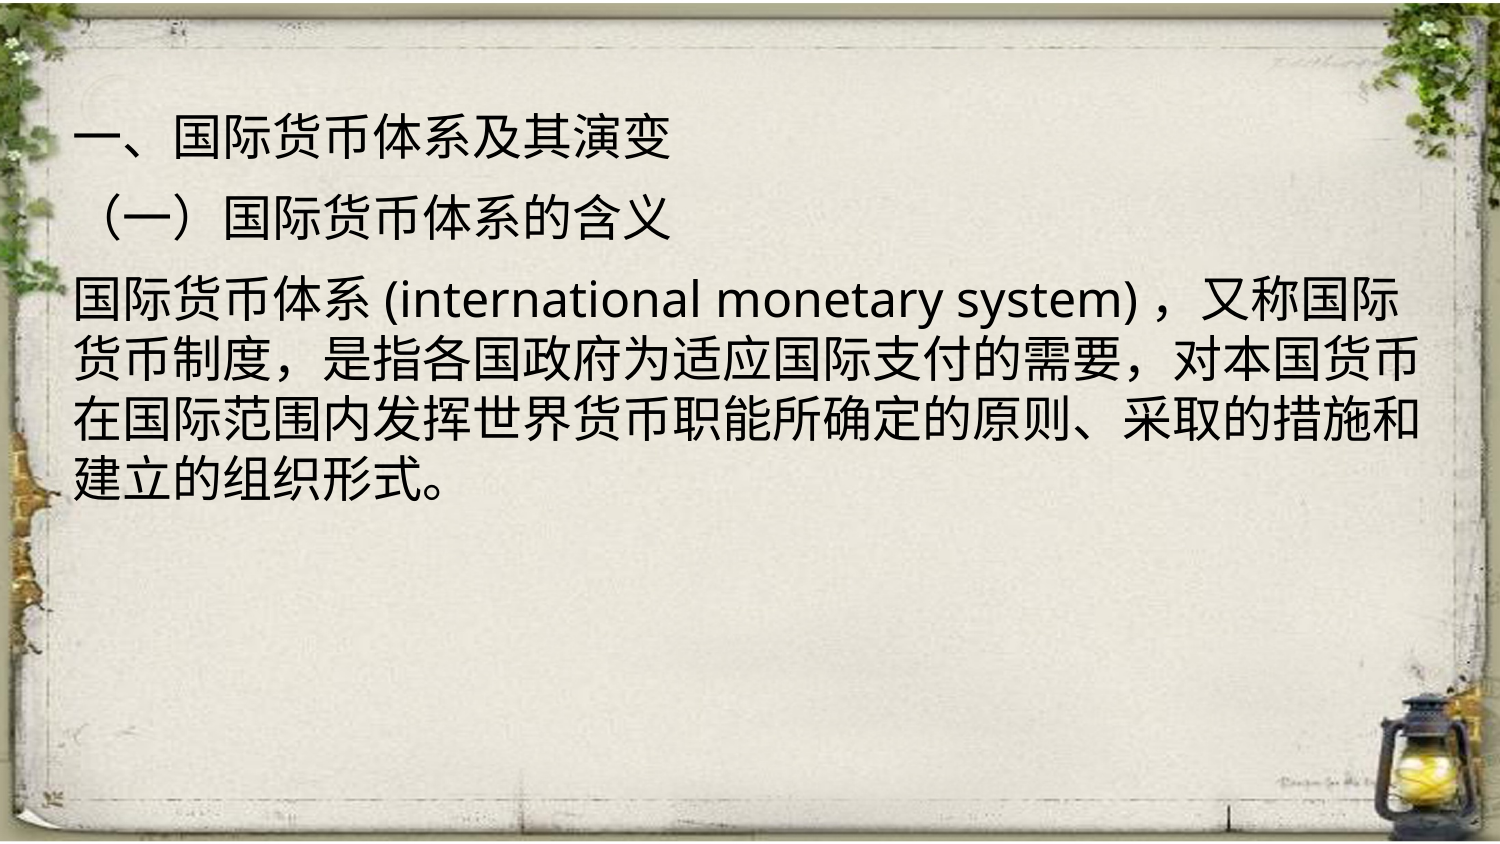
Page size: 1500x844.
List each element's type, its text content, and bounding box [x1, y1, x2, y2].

picture [0, 0, 1500, 844]
list 一、国际货币体系及其演变 （一）国际货币体系的含义 国际货币体系(international monetary system)，又称国际货币制度，是指各国政府为适应国际支付的需要，对本国货币在国际范围内发挥世界货币职能所确定的原则、采取的措施和建立的组织形式。 [57, 98, 1443, 746]
